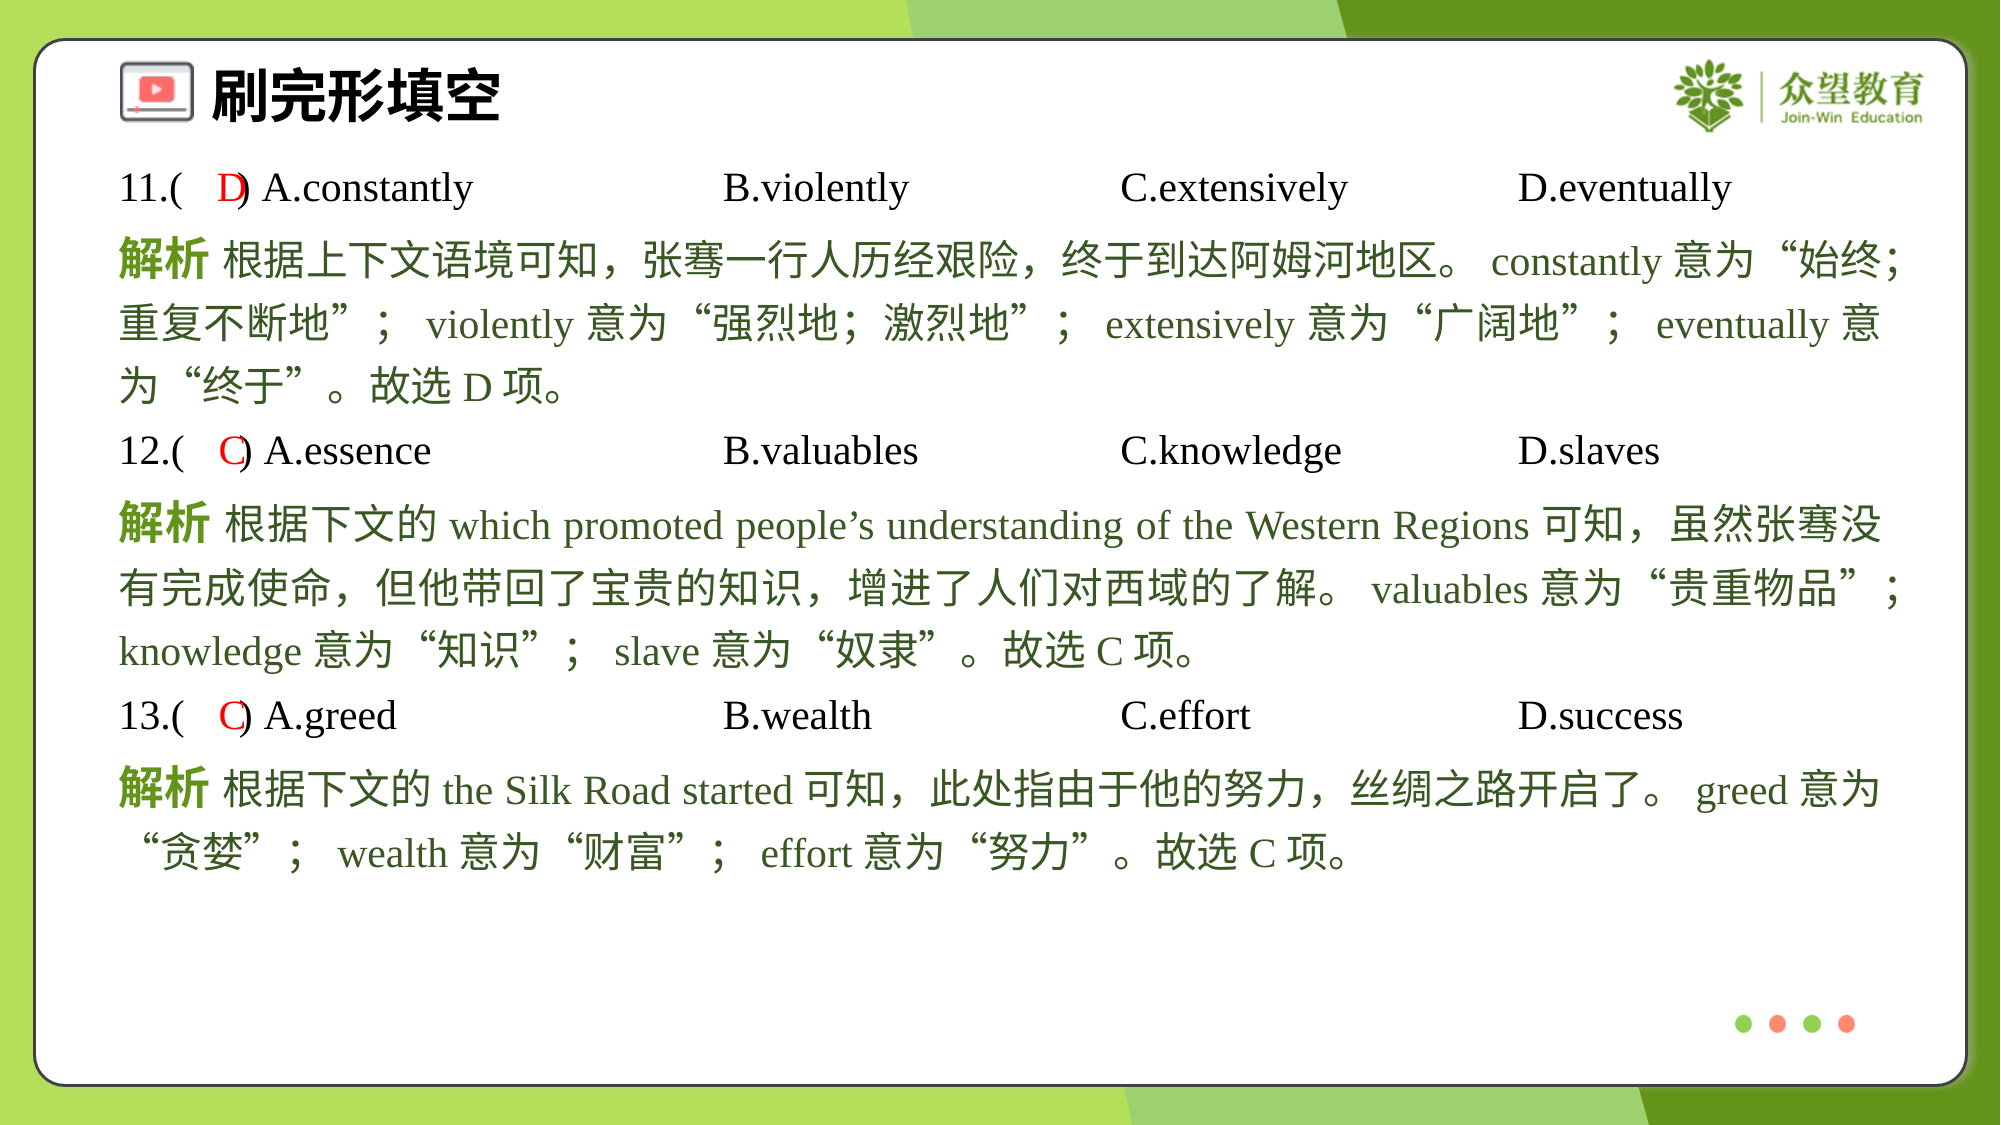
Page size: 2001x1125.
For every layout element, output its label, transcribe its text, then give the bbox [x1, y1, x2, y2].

text_box 13.( ) A.greed B.wealth C.effort D.success [118, 675, 213, 733]
text_box D [212, 146, 252, 205]
picture [0, 0, 2000, 1125]
text_box 12.( ) A.essence B.valuables C.knowledge D.slaves [118, 410, 213, 468]
text_box 解析 根据下文的the Silk Road started可知，此处指由于他的努力，丝绸之路开启了。greed意为“贪婪”；wealth意为“财富”；effort意为“努力”。故选C项。 [118, 744, 1883, 872]
text_box 13.( ) A.greed B.wealth C.effort D.success [252, 675, 1883, 733]
text_box 解析 根据下文的which promoted people’s understanding of the Western Regions可知，虽然张骞没有完成使命，但他带回了宝贵的知识，增进了人们对西域的了解。valuables意为“贵重物品”；knowledge意为“知识”；slave意为“奴隶”。故选C项。 [118, 480, 1883, 670]
text_box C [213, 675, 252, 733]
text_box 11.( ) A.constantly B.violently C.extensively D.eventually [252, 146, 1883, 204]
text_box C [213, 410, 252, 469]
text_box 11.( ) A.constantly B.violently C.extensively D.eventually [118, 146, 212, 204]
text_box 12.( ) A.essence B.valuables C.knowledge D.slaves [252, 410, 1883, 468]
text_box 解析 根据上下文语境可知，张骞一行人历经艰险，终于到达阿姆河地区。constantly意为“始终；重复不断地”；violently意为“强烈地；激烈地”；extensively意为“广阔地”；eventually意为“终于”。故选D项。 [118, 215, 1883, 405]
